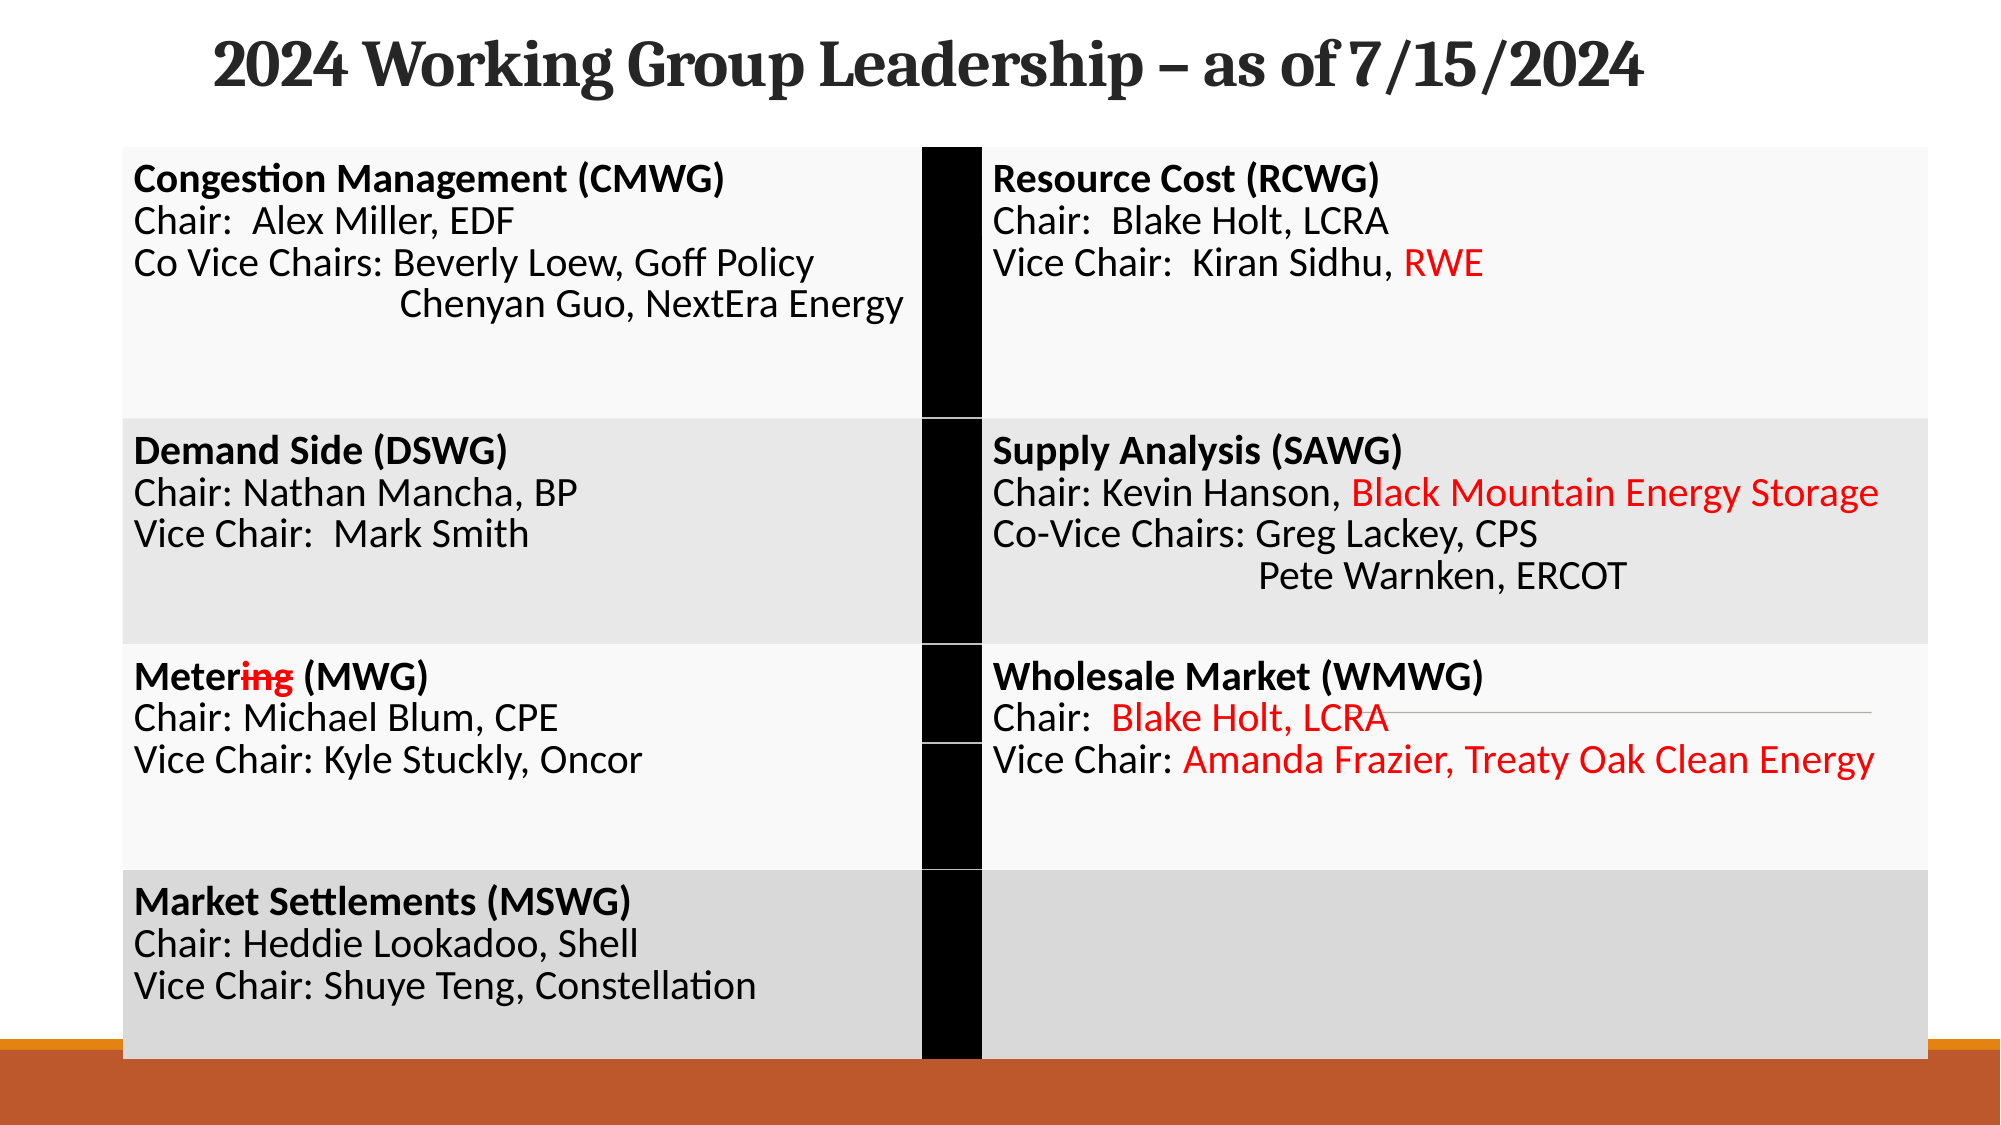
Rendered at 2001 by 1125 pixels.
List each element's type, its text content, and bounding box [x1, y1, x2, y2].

table_cell Supply Analysis (SAWG) Chair: Kevin Hanson, Black Mountain Energy Storage Co-Vice Chairs: Greg Lackey, CPS Pete Warnken, ERCOT [982, 418, 1928, 644]
table_cell [922, 744, 982, 869]
text_box [0, 1035, 123, 1045]
table_cell Demand Side (DSWG) Chair: Nathan Mancha, BP Vice Chair: Mark Smith [123, 418, 922, 644]
table_cell Metering (MWG) Chair: Michael Blum, CPE Vice Chair: Kyle Stuckly, Oncor [123, 644, 922, 870]
title 2024 Working Group Leadership – as of 7/15/2024 [198, 21, 1929, 108]
text_box [0, 1045, 2000, 1125]
table_header Congestion Management (CMWG) Chair: Alex Miller, EDF Co Vice Chairs: Beverly Loew, Goff Policy Chenyan Guo, NextEra Energy [123, 147, 922, 418]
table_cell [982, 870, 1928, 1059]
table_header Resource Cost (RCWG) Chair: Blake Holt, LCRA Vice Chair: Kiran Sidhu, RWE [982, 147, 1928, 418]
table_header [922, 147, 982, 236]
table_cell [922, 870, 982, 1059]
table_cell [922, 518, 982, 643]
text_box [1928, 1035, 2000, 1045]
text_box [0, 0, 2000, 1035]
table_cell [922, 645, 982, 711]
table_cell [922, 419, 982, 518]
table_cell Market Settlements (MSWG) Chair: Heddie Lookadoo, Shell Vice Chair: Shuye Teng, Constellation [123, 870, 922, 1059]
table_cell Wholesale Market (WMWG) Chair: Blake Holt, LCRA Vice Chair: Amanda Frazier, Treaty Oak Clean Energy [982, 644, 1928, 870]
table_cell [922, 236, 982, 417]
table_cell [922, 727, 982, 742]
